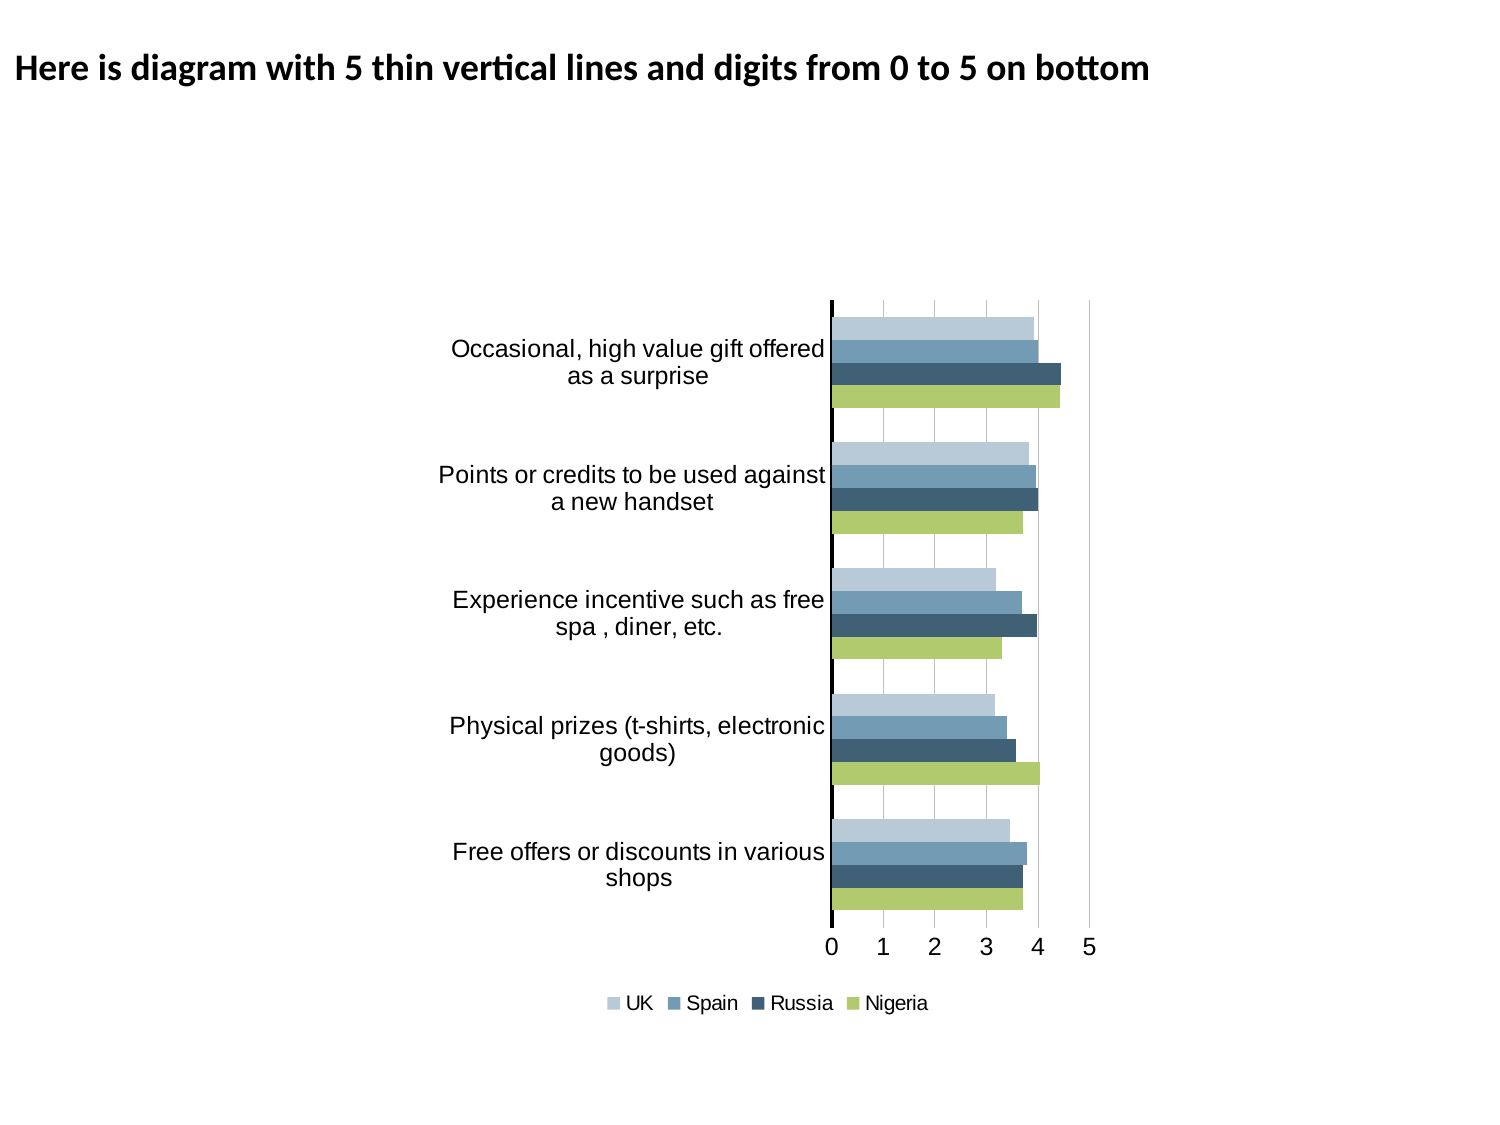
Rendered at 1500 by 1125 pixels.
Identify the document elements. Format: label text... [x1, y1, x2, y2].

chart [424, 284, 1111, 1022]
text_box Here is diagram with 5 thin vertical lines and digits from 0 to 5 on bottom [0, 35, 1231, 140]
